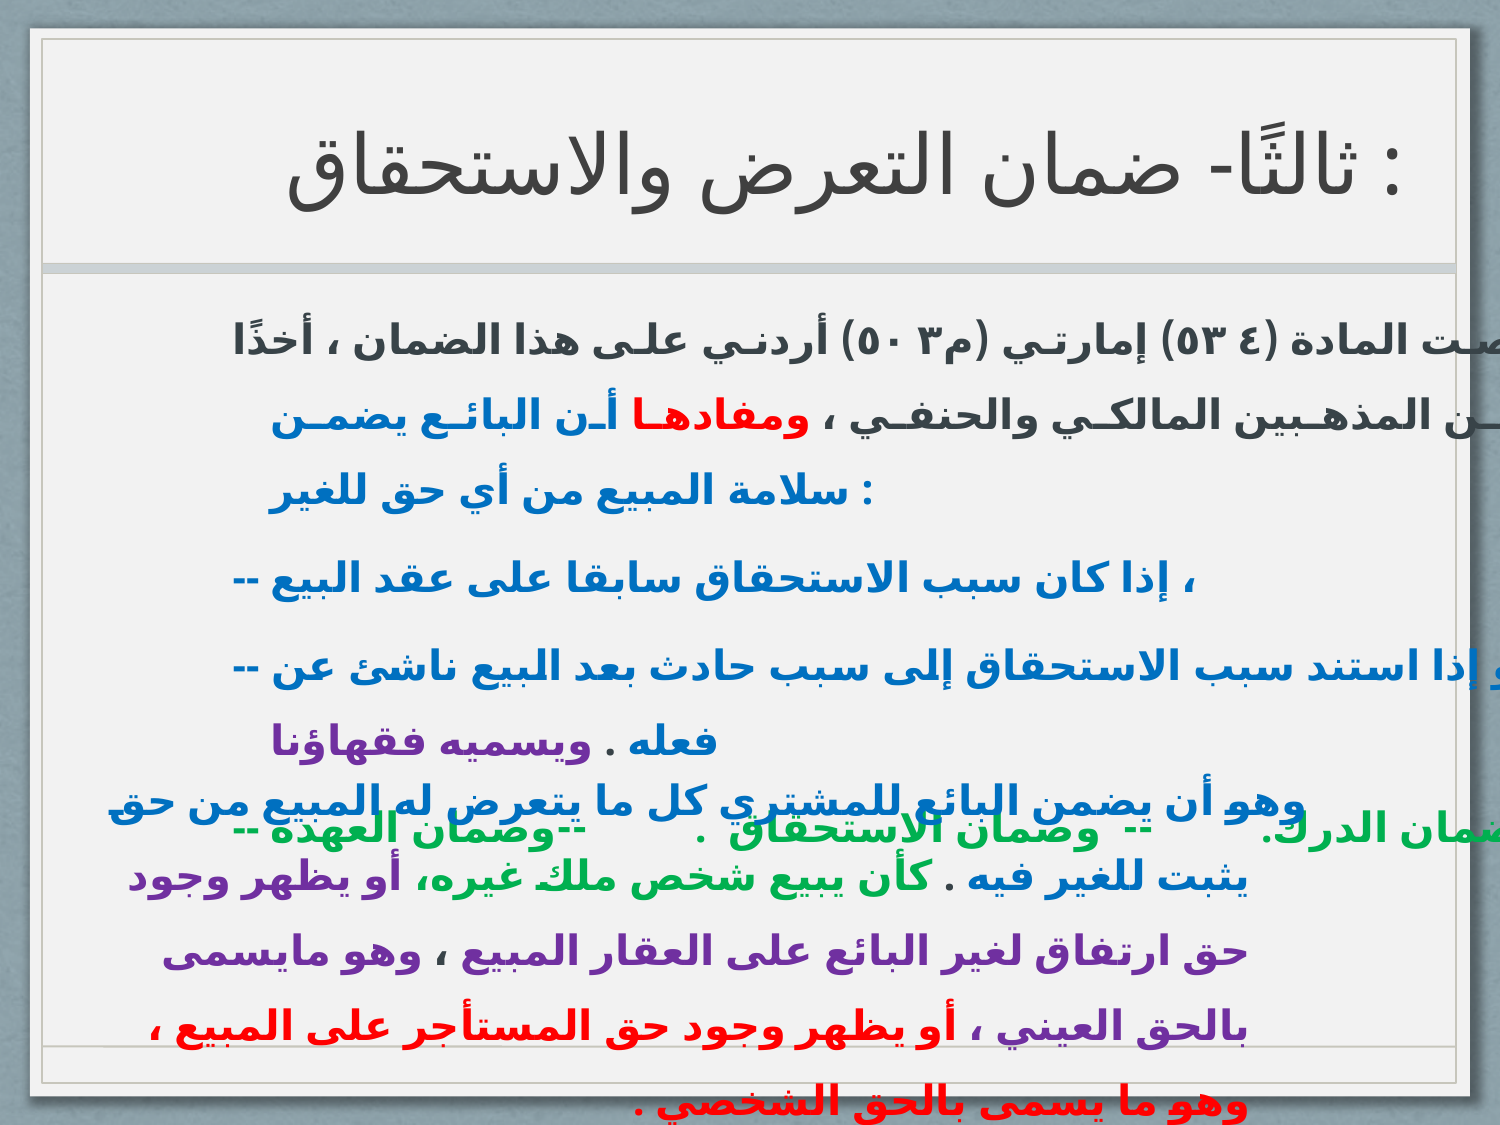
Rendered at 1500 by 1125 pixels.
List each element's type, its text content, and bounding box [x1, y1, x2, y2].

title ثالثًا- ضمان التعرض والاستحقاق : [213, 51, 1419, 272]
list نصت المادة (٥٣٤) إمارتي (م٥٠٣) أردني على هذا الضمان ، أخذًا من المذهبين المالكي والحنفي ، ومفادها أن البائع يضمن سلامة المبيع من أي حق للغير : -- إذا كان سبب الاستحقاق سابقا على عقد البيع ، -- أو إذا استند سبب الاستحقاق إلى سبب حادث بعد البيع ناشئ عن فعله . ويسميه فقهاؤنا -- ضمان الدرك. -- وضمان الاستحقاق . --وضمان العهدة [85, 280, 1500, 723]
text_box وهو أن يضمن البائع للمشتري كل ما يتعرض له المبيع من حق يثبت للغير فيه . كأن يبيع شخص ملك غيره، أو يظهر وجود حق ارتفاق لغير البائع على العقار المبيع ، وهو مايسمى بالحق العيني ، أو يظهر وجود حق المستأجر على المبيع ، وهو ما يسمى بالحق الشخصي . [85, 741, 1455, 1125]
